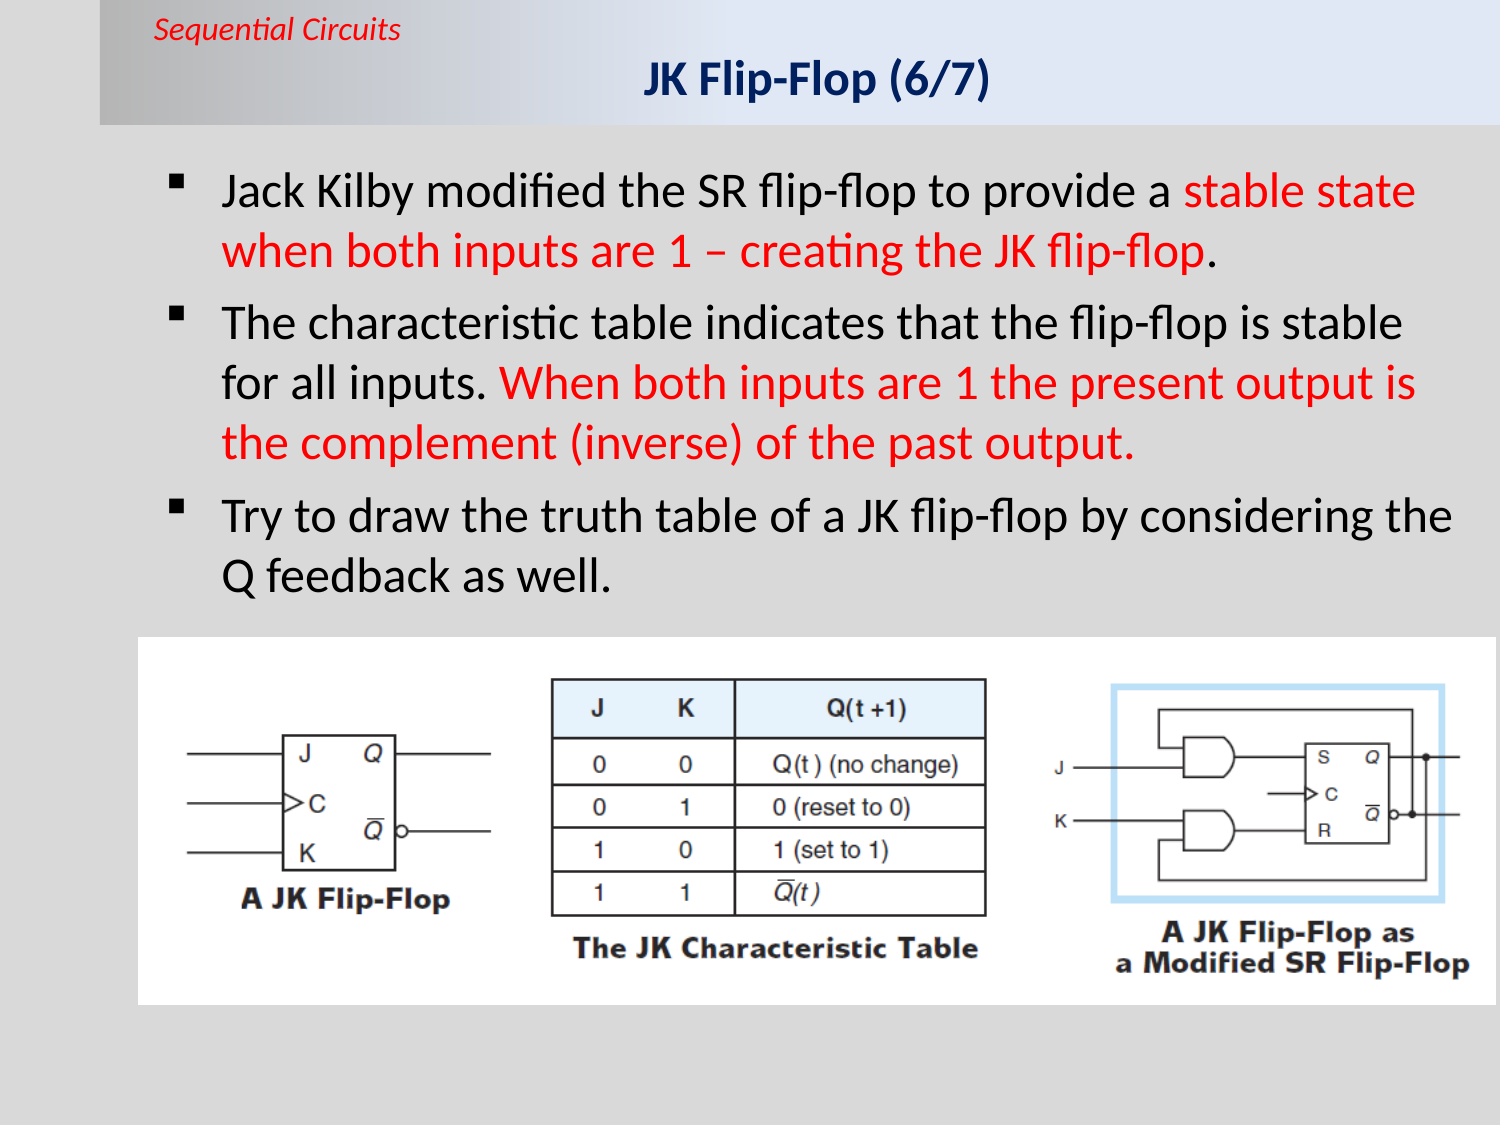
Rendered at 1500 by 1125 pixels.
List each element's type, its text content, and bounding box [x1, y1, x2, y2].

list Jack Kilby modified the SR flip-flop to provide a stable state when both inputs are 1 – creating the JK flip-flop. The characteristic table indicates that the flip-flop is stable for all inputs. When both inputs are 1 the present output is the complement (inverse) of the past output. Try to draw the truth table of a JK flip-flop by considering the Q feedback as well. [150, 149, 1488, 625]
picture [138, 637, 1496, 1006]
list Sequential Circuits [138, 0, 628, 50]
title JK Flip-Flop (6/7) [135, 37, 1500, 113]
